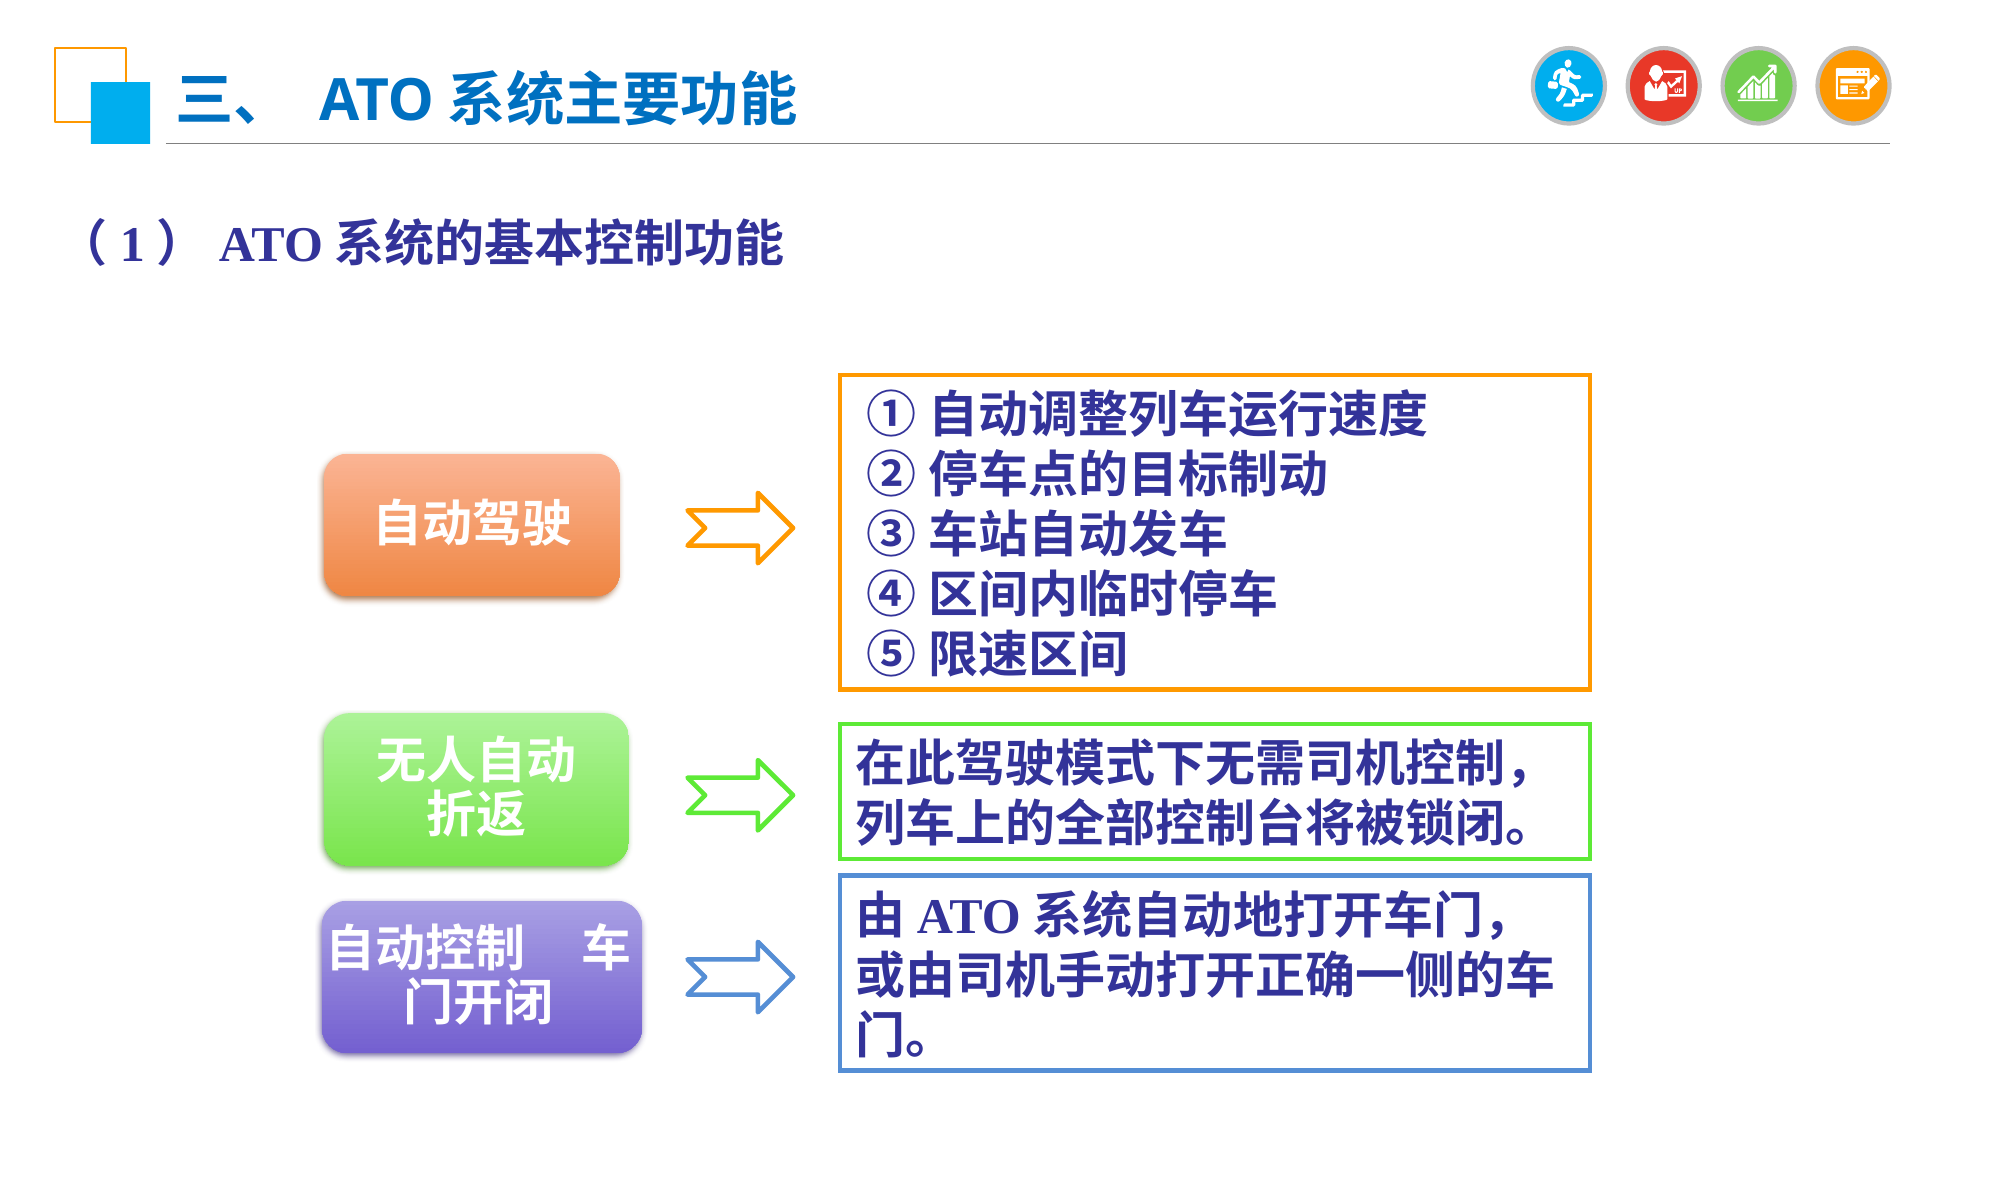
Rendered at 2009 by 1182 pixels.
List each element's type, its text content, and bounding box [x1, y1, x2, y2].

text_box 在此驾驶模式下无需司机控制，列车上的全部控制台将被锁闭。 [839, 723, 1590, 859]
text_box 由ATO系统自动地打开车门，或由司机手动打开正确一侧的车门。 [839, 875, 1590, 1071]
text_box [304, 900, 653, 1054]
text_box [324, 453, 620, 597]
text_box [685, 939, 796, 1015]
text_box 三、 ATO系统主要功能 [154, 51, 818, 142]
text_box [685, 758, 796, 833]
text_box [324, 712, 630, 866]
text_box [685, 490, 796, 566]
text_box ①自动调整列车运行速度 ②停车点的目标制动 ③车站自动发车 ④区间内临时停车 ⑤限速区间 [839, 374, 1590, 690]
text_box （1）ATO系统的基本控制功能 [43, 203, 1403, 279]
